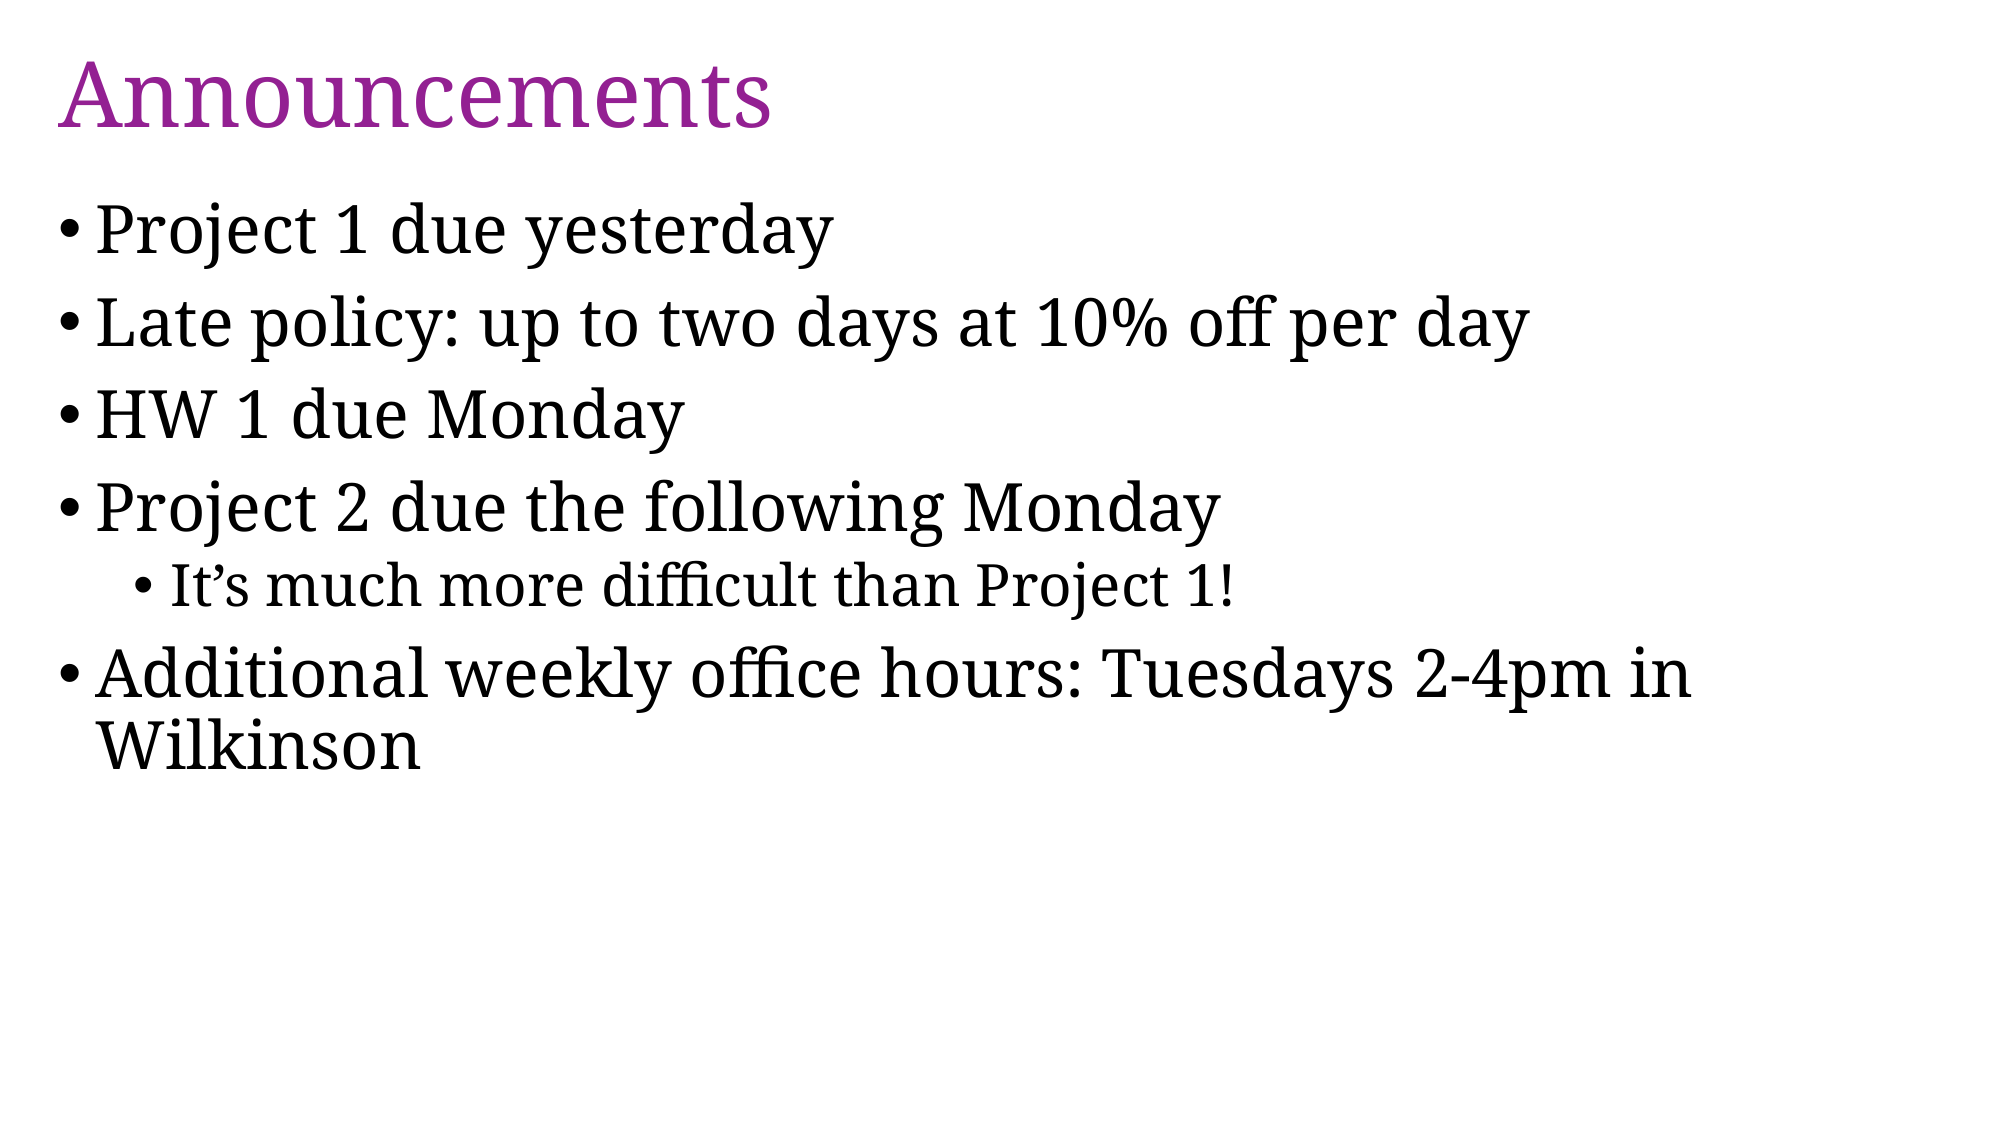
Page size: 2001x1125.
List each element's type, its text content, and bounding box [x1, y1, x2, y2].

list Project 1 due yesterday Late policy: up to two days at 10% off per day HW 1 due Monday Project 2 due the following Monday It’s much more difficult than Project 1! Additional weekly office hours: Tuesdays 2-4pm in Wilkinson [43, 188, 1953, 1106]
title Announcements [43, 25, 1953, 171]
